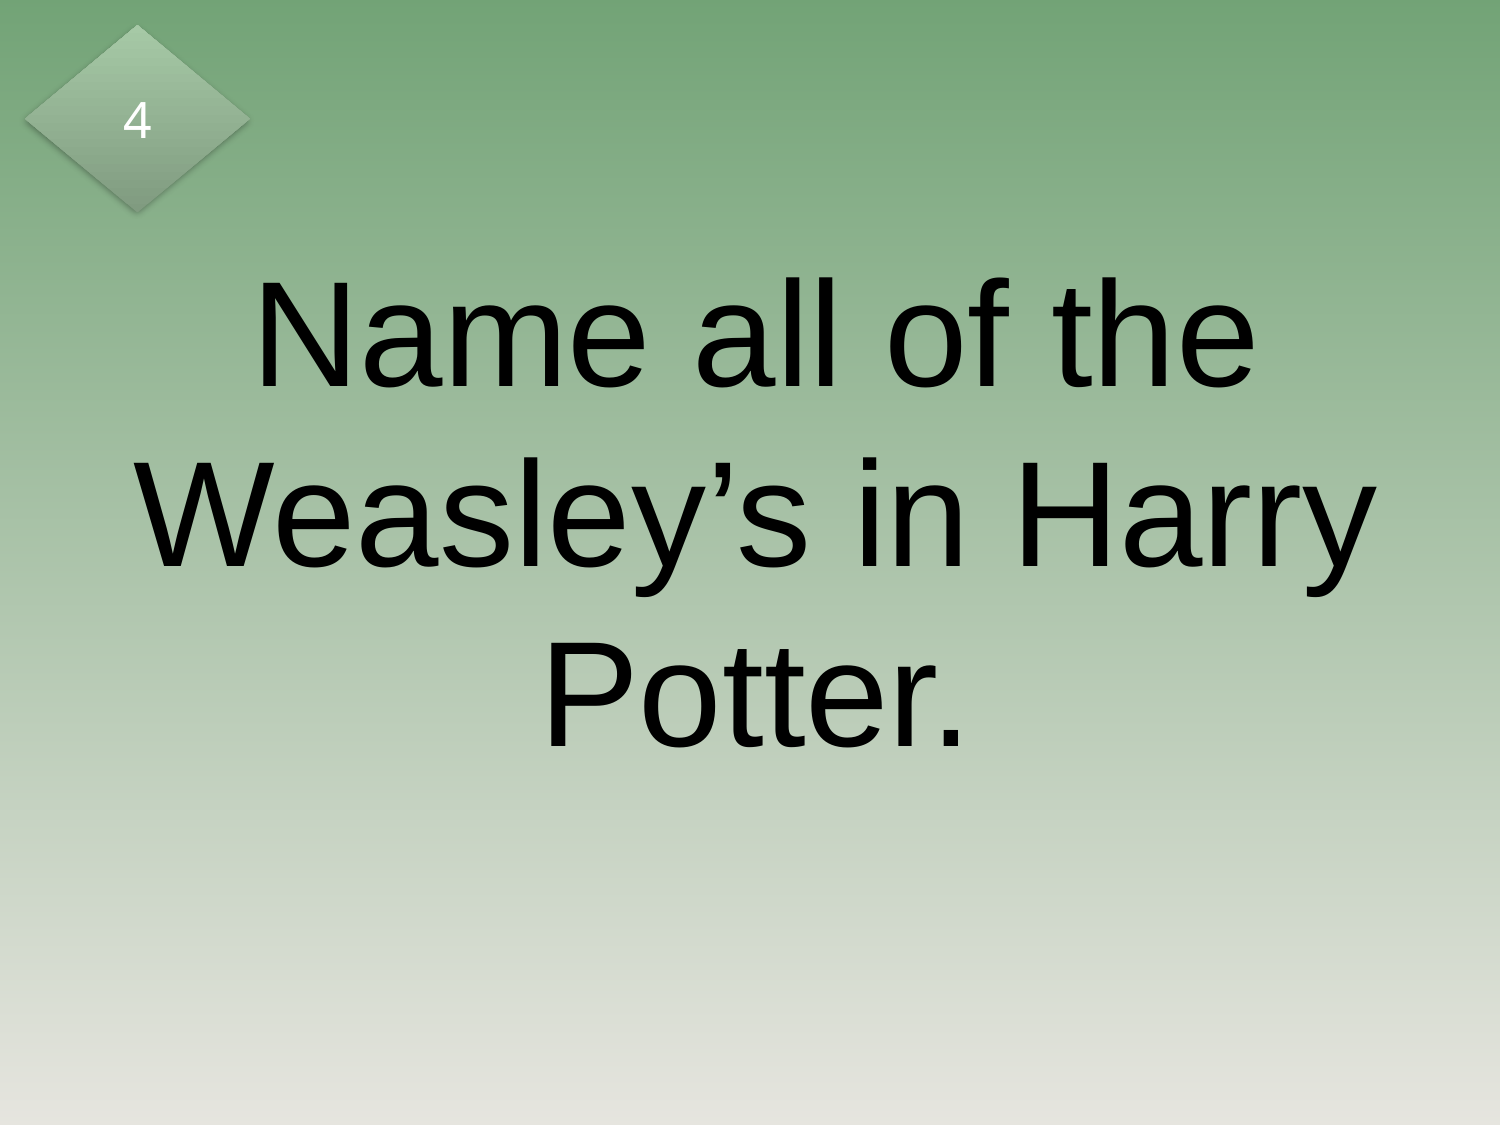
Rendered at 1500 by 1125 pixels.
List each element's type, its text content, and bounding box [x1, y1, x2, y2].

title Name all of the Weasley’s in Harry Potter. [112, 137, 1401, 876]
text_box 4 [24, 24, 250, 213]
